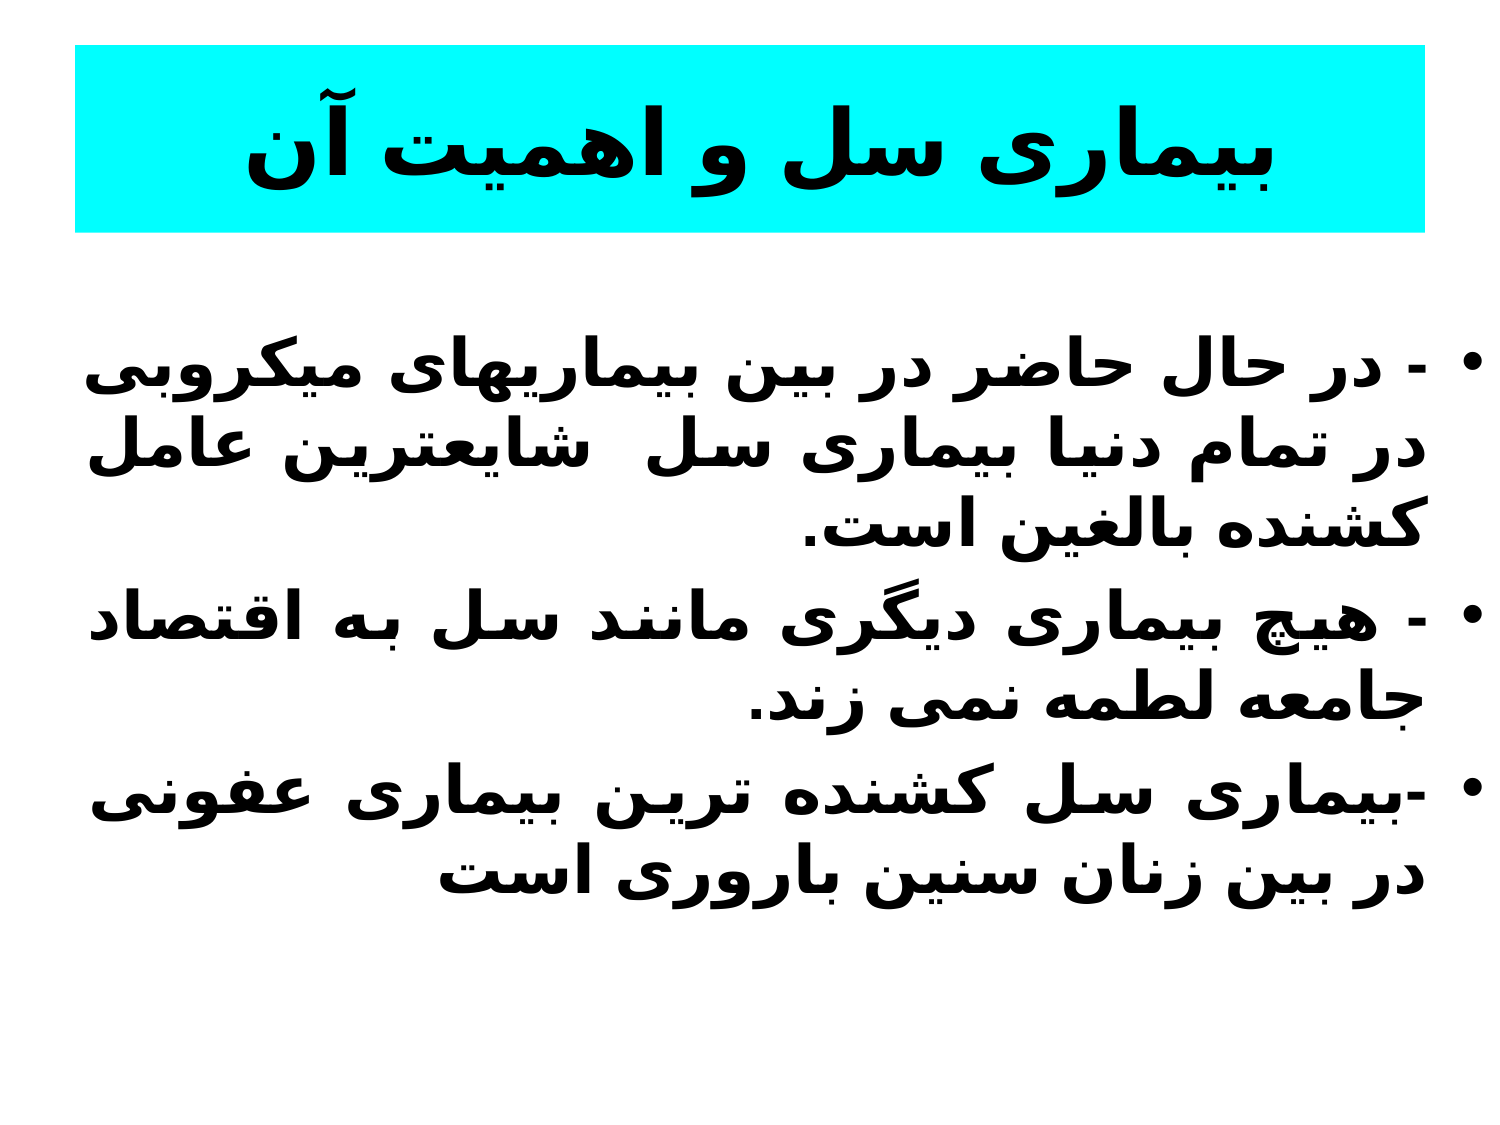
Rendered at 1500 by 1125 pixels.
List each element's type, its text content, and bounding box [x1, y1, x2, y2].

title بیماری سل و اهمیت آن [75, 45, 1425, 233]
list - در حال حاضر در بین بیماریهای میکروبی در تمام دنیا بیماری سل شایعترین عامل کشنده بالغین است. - هیچ بیماری دیگری مانند سل به اقتصاد جامعه لطمه نمی زند. -بیماری سل کشنده ترین بیماری عفونی در بین زنان سنین باروری است [64, 312, 1500, 1125]
